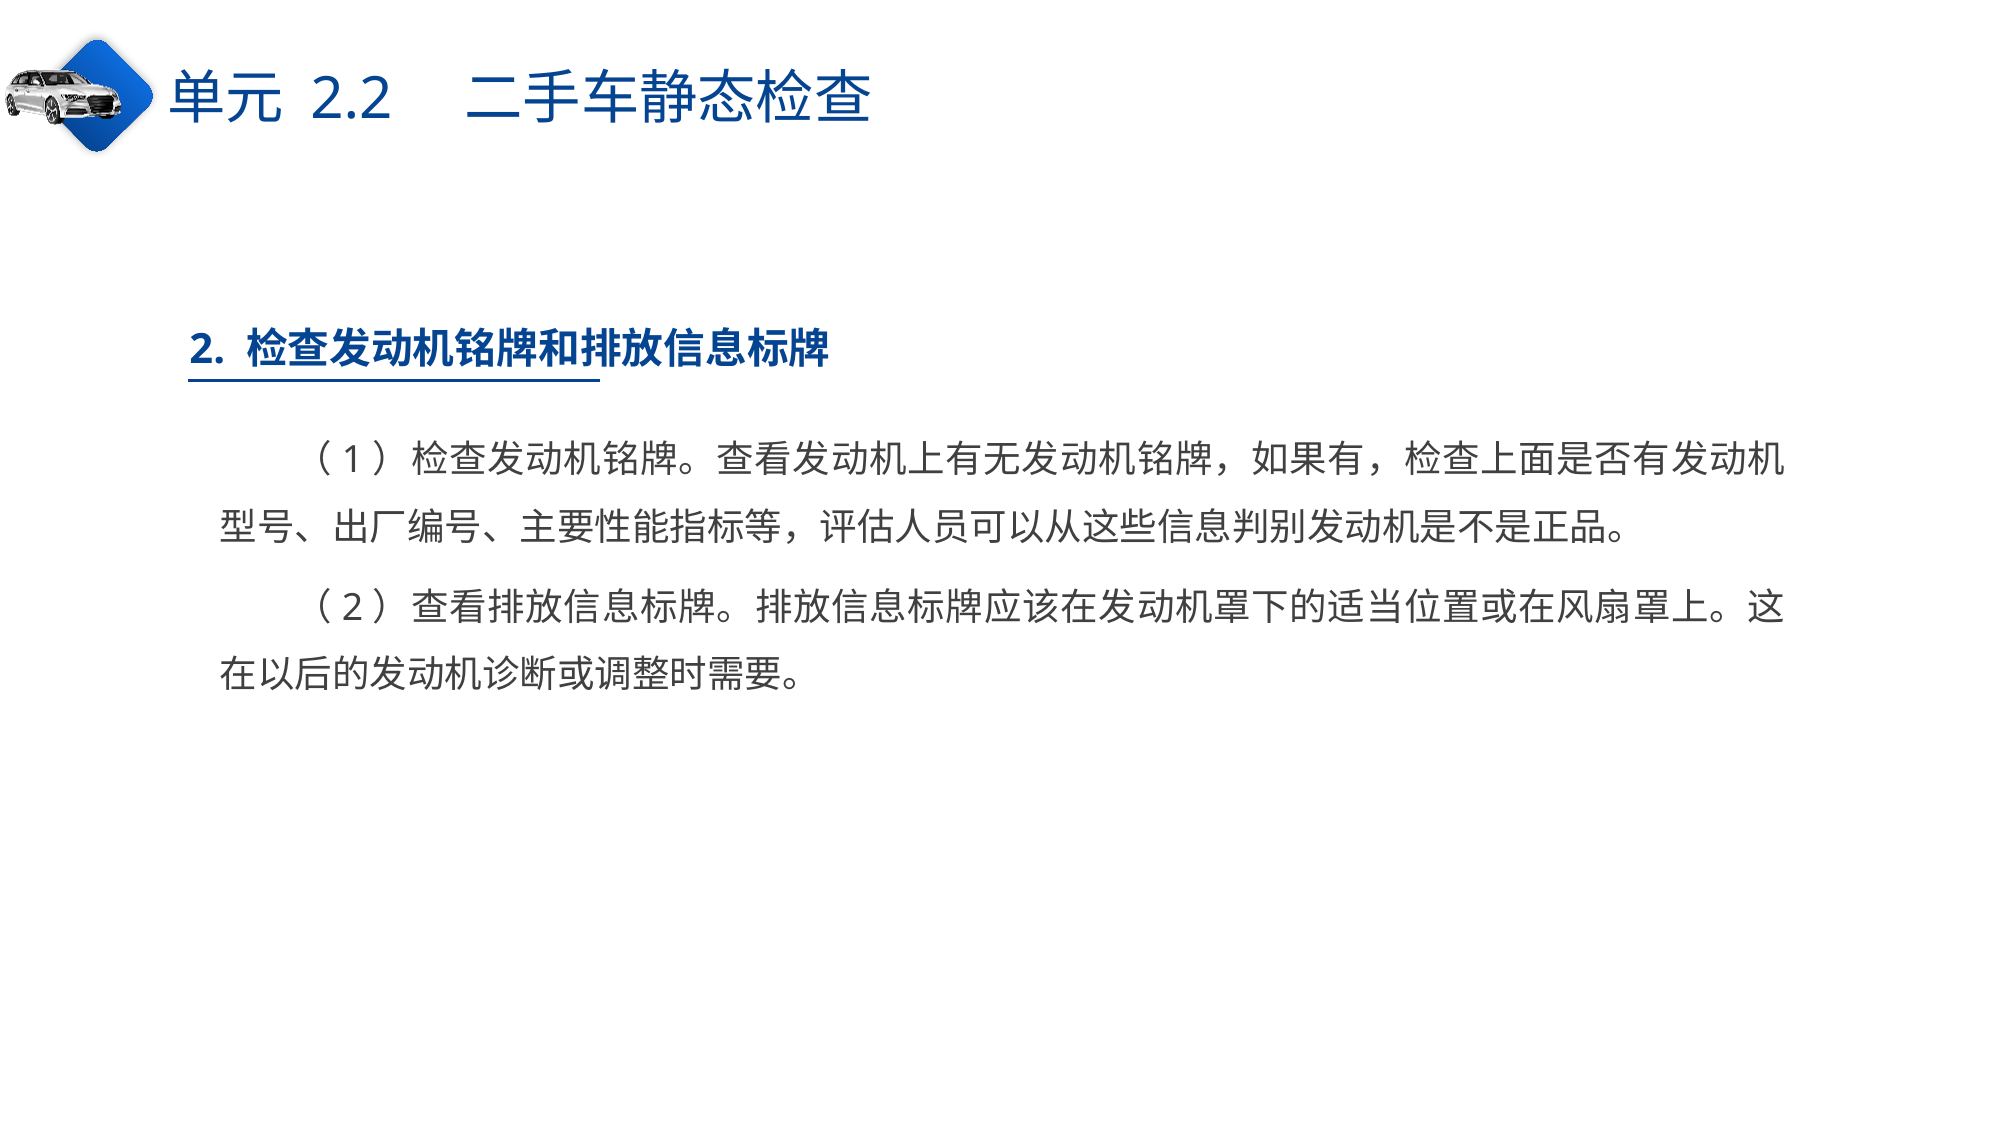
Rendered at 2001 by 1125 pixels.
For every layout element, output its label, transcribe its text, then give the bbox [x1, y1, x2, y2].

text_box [174, 314, 1330, 381]
text_box （1）检查发动机铭牌。查看发动机上有无发动机铭牌，如果有，检查上面是否有发动机型号、出厂编号、主要性能指标等，评估人员可以从这些信息判别发动机是不是正品。 （2）查看排放信息标牌。排放信息标牌应该在发动机罩下的适当位置或在风扇罩上。这在以后的发动机诊断或调整时需要。 [204, 405, 1800, 703]
text_box 单元 2.2 二手车静态检查 [152, 52, 888, 138]
picture [0, 31, 125, 157]
